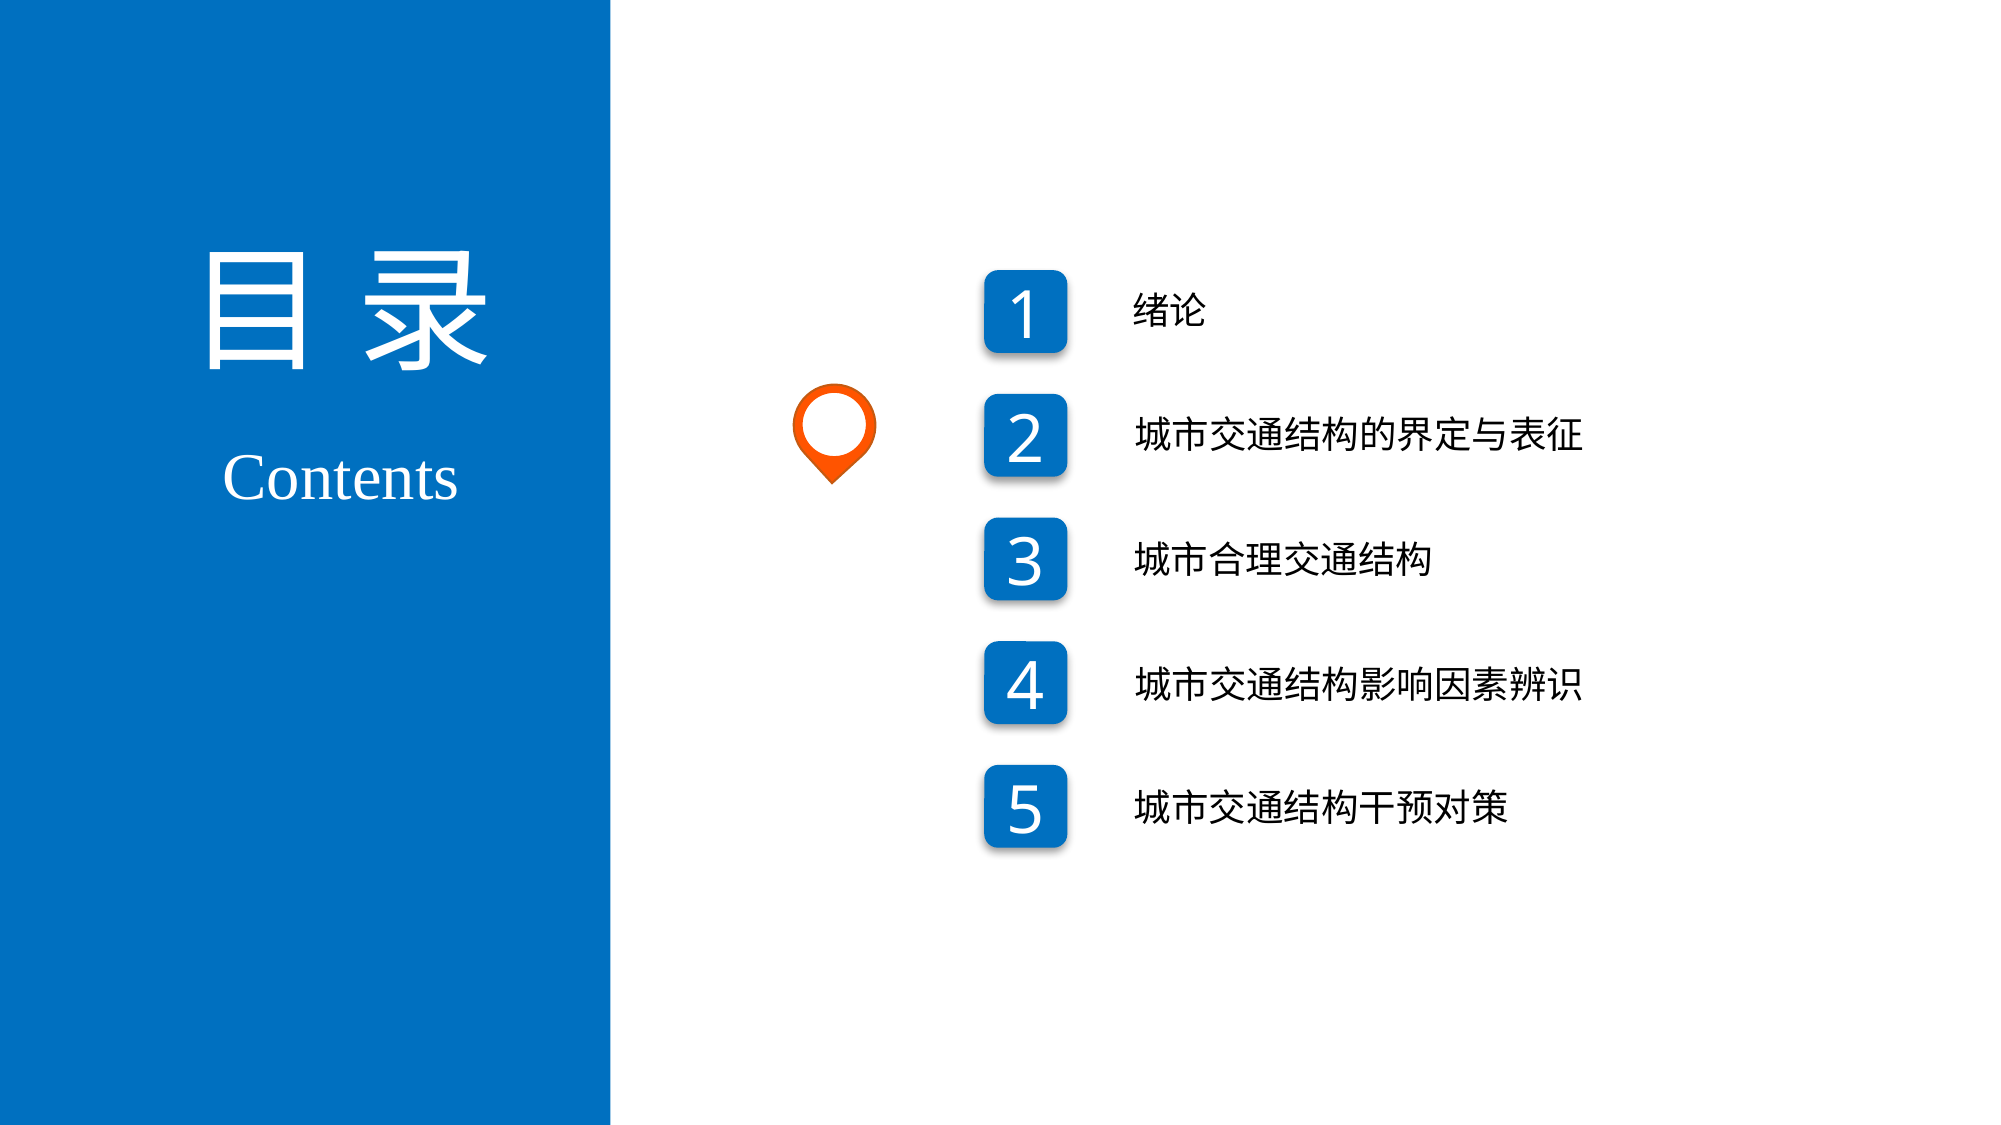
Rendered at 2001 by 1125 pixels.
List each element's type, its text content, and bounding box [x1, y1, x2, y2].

text_box 目 录 [173, 214, 509, 395]
text_box 城市交通结构干预对策 [1118, 776, 1524, 836]
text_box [793, 384, 876, 467]
text_box 3 [983, 516, 1069, 602]
text_box 城市交通结构影响因素辨识 [1119, 653, 1599, 714]
text_box 城市交通结构的界定与表征 [1119, 403, 1599, 464]
text_box [0, 0, 611, 1125]
text_box 4 [983, 640, 1069, 726]
text_box 绪论 [1117, 280, 1223, 340]
text_box 城市合理交通结构 [1118, 528, 1449, 589]
text_box Contents [207, 425, 475, 521]
text_box 5 [983, 763, 1069, 849]
text_box 2 [983, 392, 1069, 478]
text_box 1 [983, 269, 1069, 355]
